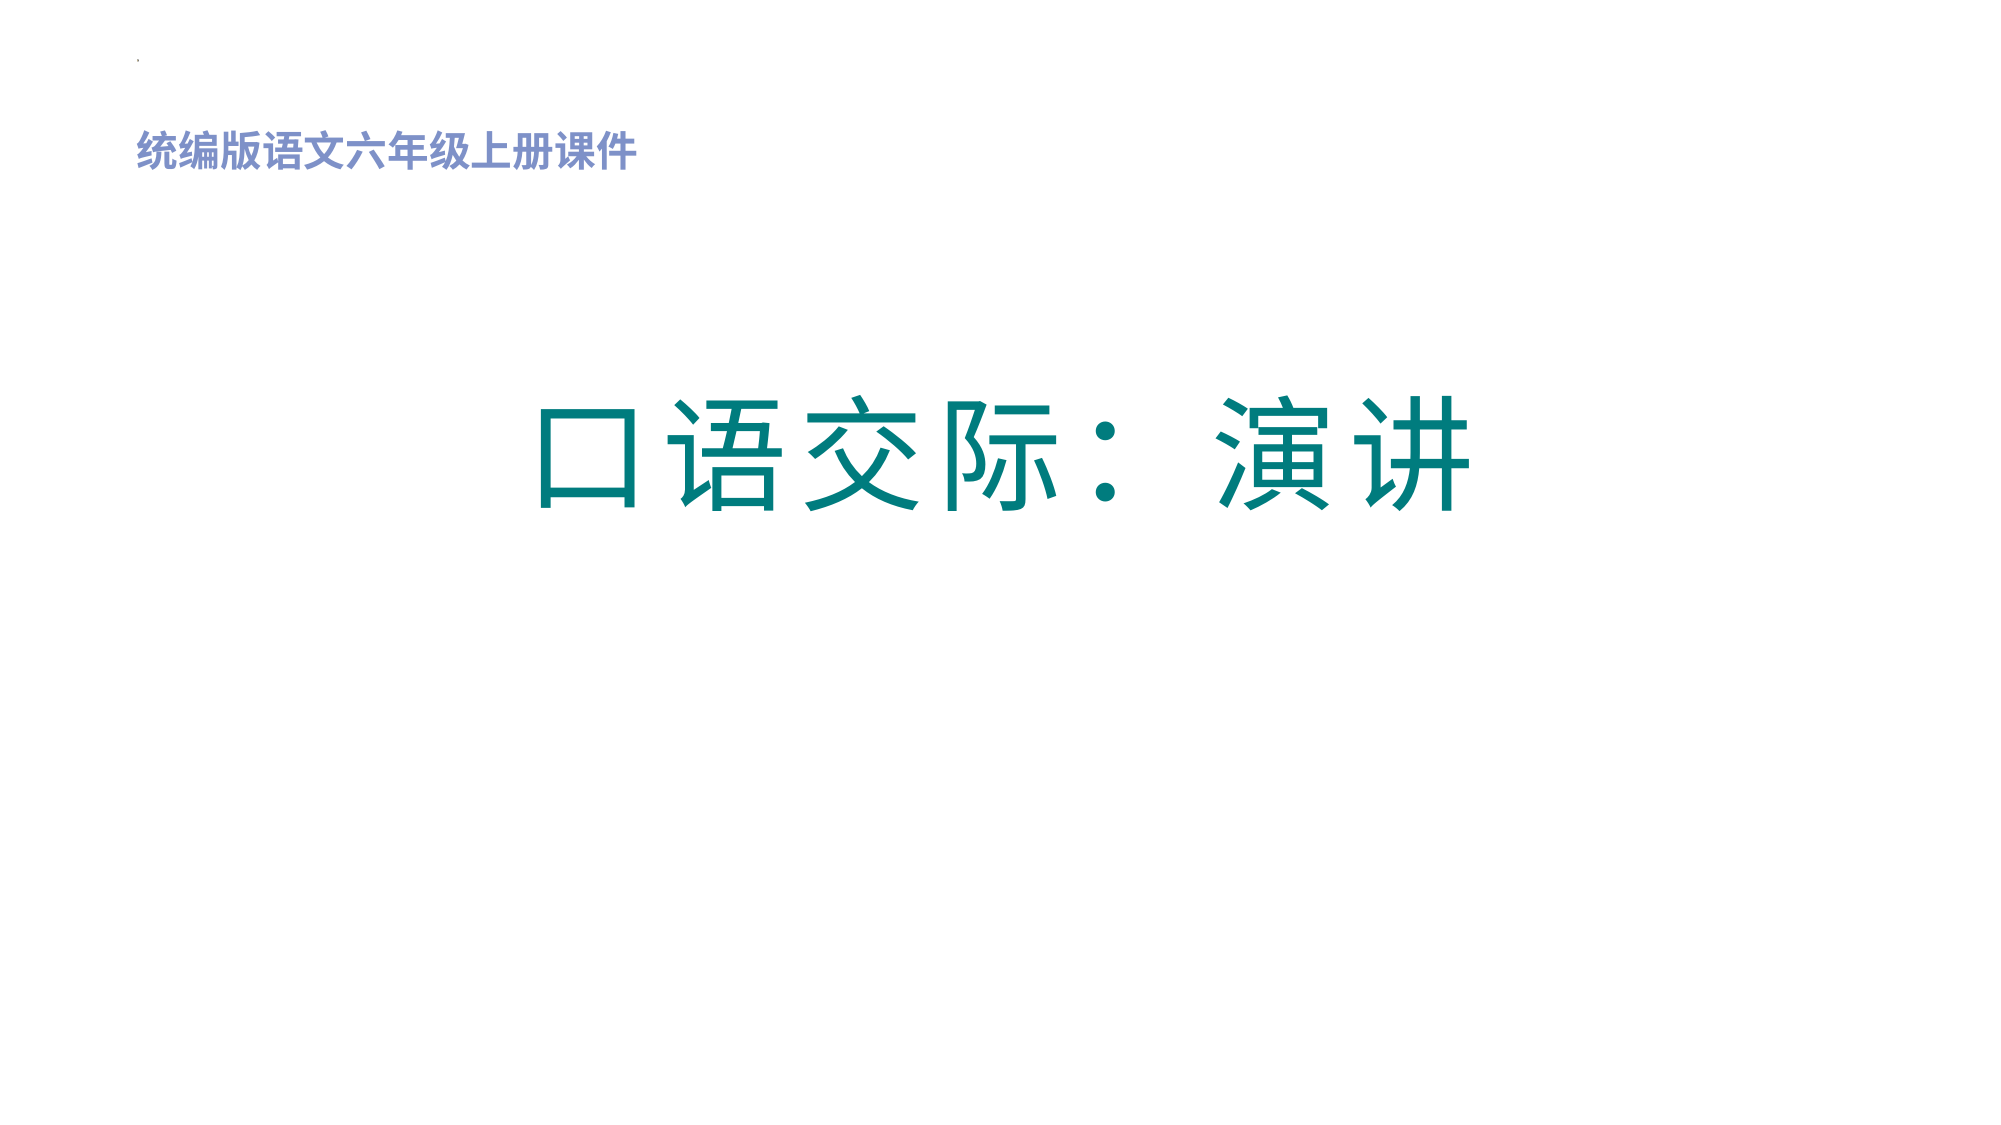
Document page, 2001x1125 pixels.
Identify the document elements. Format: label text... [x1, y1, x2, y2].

text_box 统编版语文六年级上册课件 [122, 117, 729, 183]
text_box 口语交际：演讲 [0, 369, 2000, 535]
